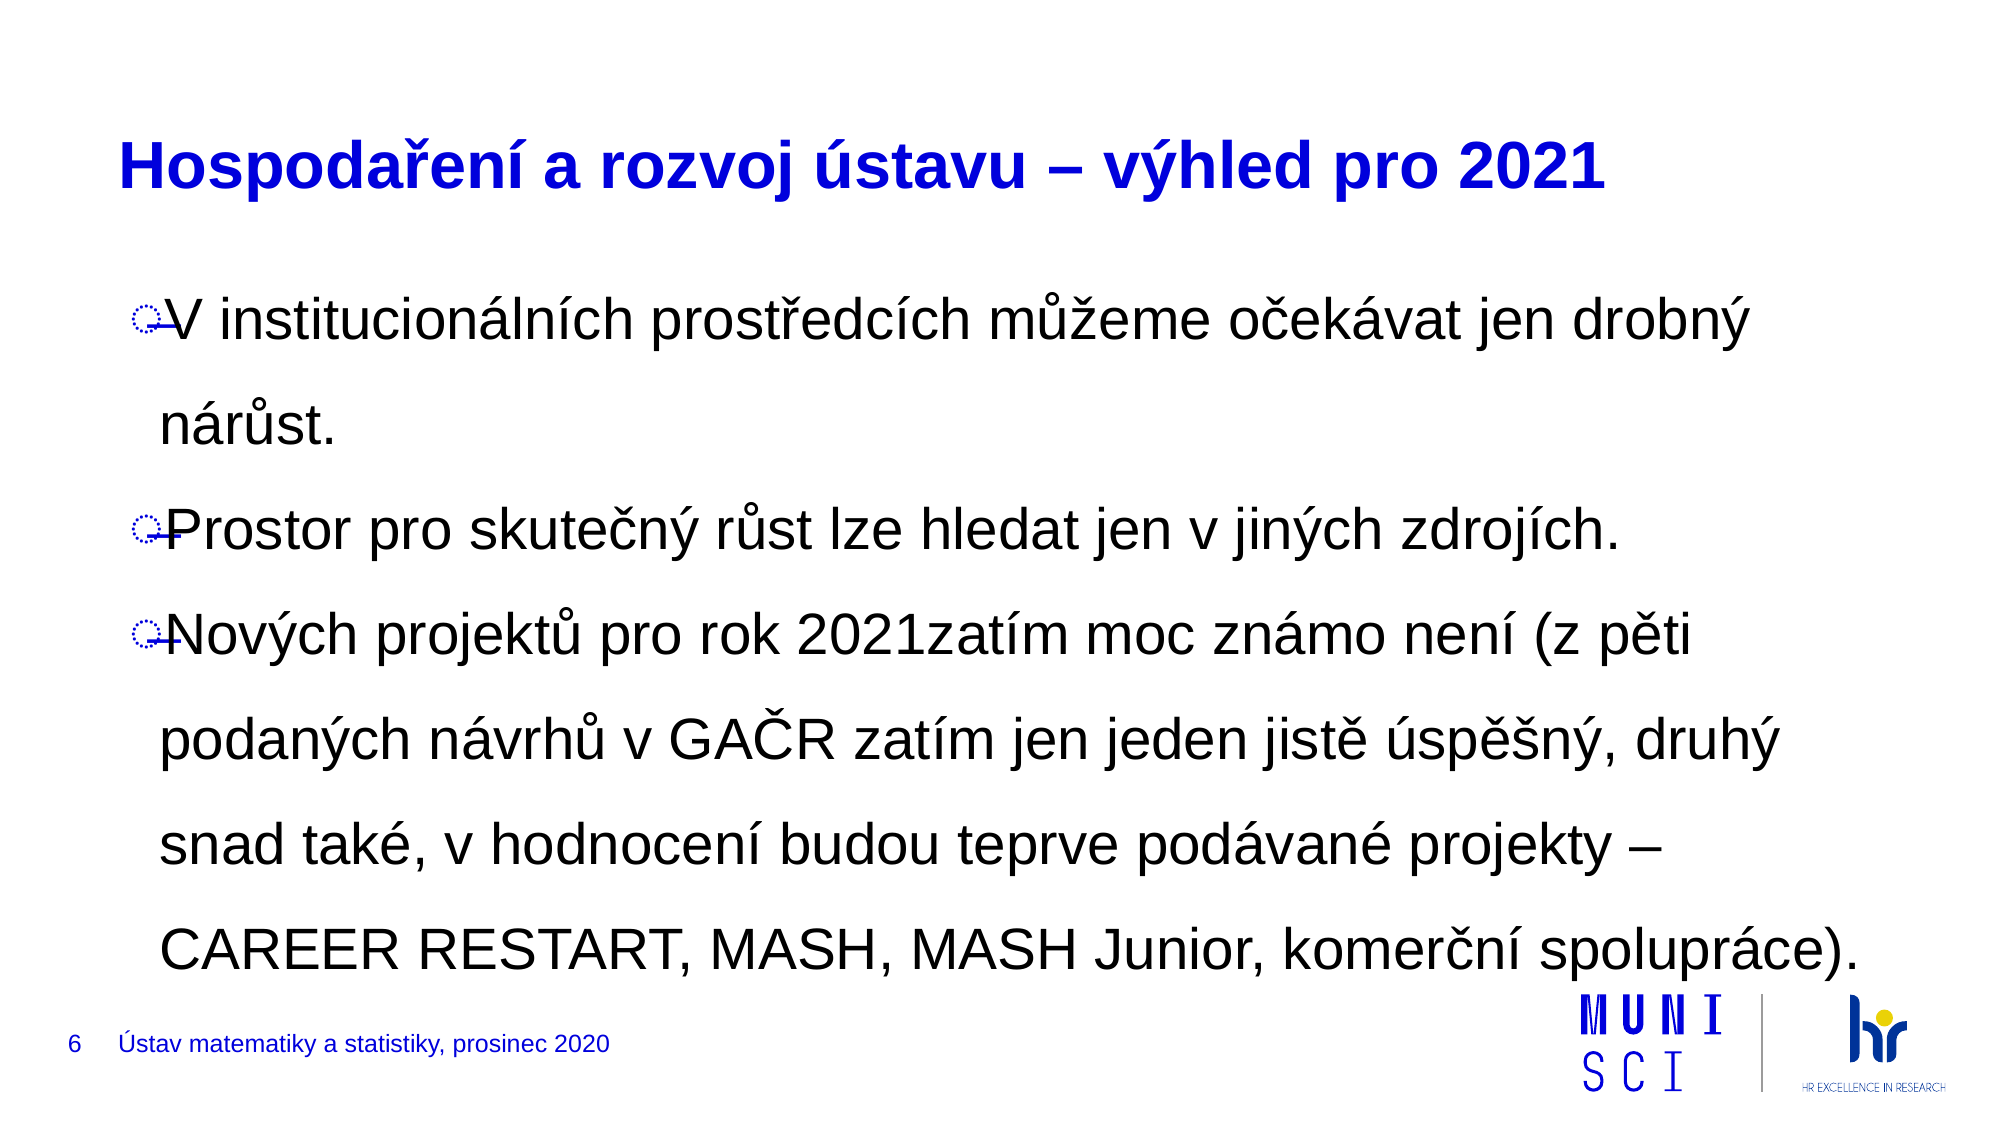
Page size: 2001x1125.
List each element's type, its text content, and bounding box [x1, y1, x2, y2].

list V institucionálních prostředcích můžeme očekávat jen drobný nárůst. Prostor pro skutečný růst lze hledat jen v jiných zdrojích. Nových projektů pro rok 2021zatím moc známo není (z pěti podaných návrhů v GAČR zatím jen jeden jistě úspěšný, druhý snad také, v hodnocení budou teprve podávané projekty – CAREER RESTART, MASH, MASH Junior, komerční spolupráce). [118, 246, 1883, 992]
footer Ústav matematiky a statistiky, prosinec 2020 [118, 1021, 1418, 1063]
title Hospodaření a rozvoj ústavu – výhled pro 2021 [118, 118, 1883, 193]
slide_number 6 [67, 1021, 110, 1063]
